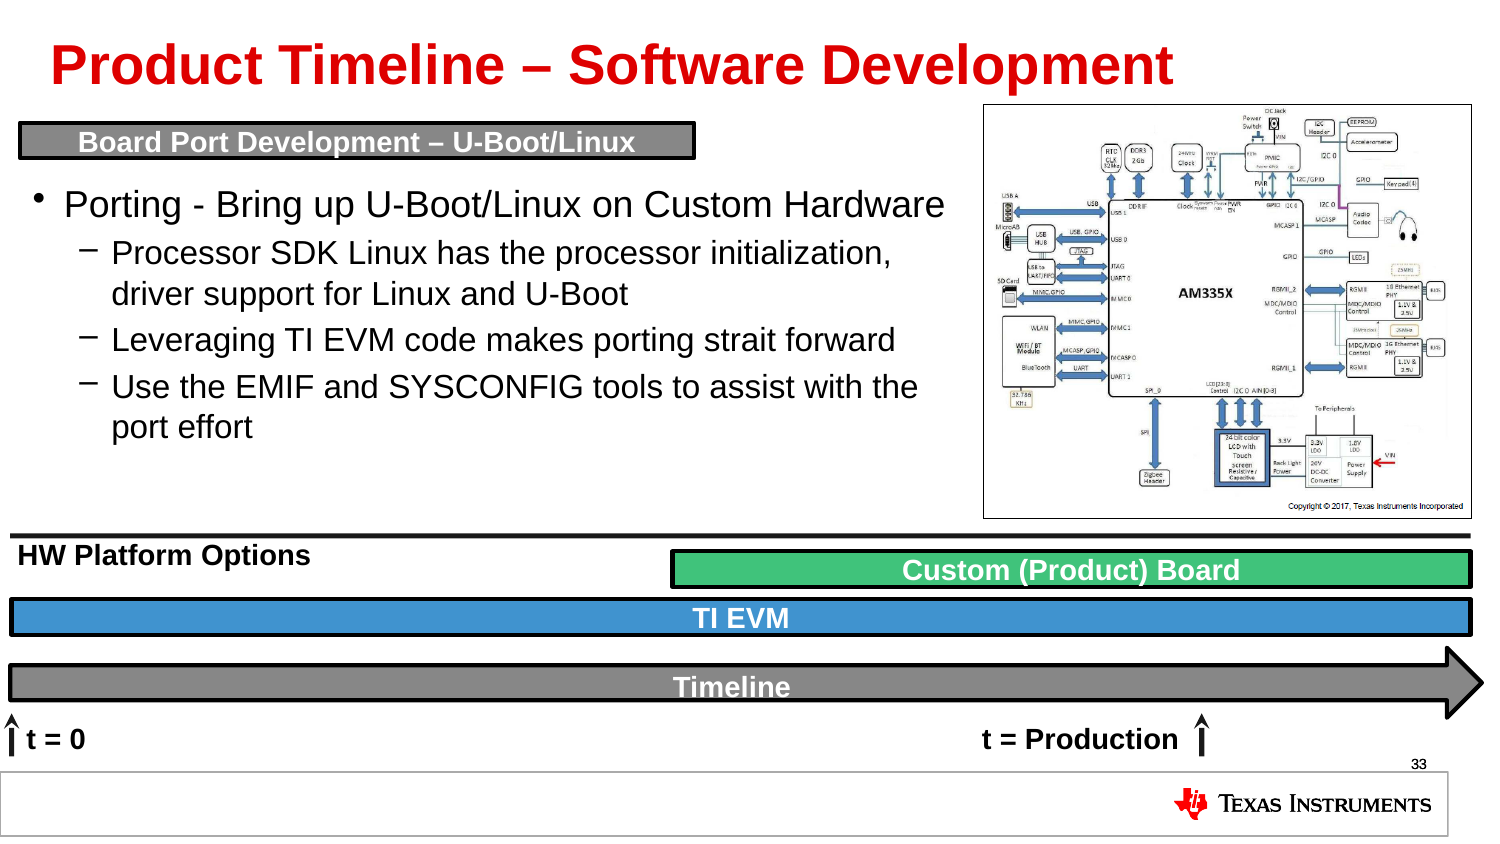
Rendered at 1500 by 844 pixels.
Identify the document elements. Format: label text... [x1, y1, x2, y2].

text_box t = 0 [11, 713, 101, 763]
text_box TI EVM [9, 597, 1473, 637]
text_box 33 [1089, 748, 1440, 774]
list Porting - Bring up U-Boot/Linux on Custom Hardware Processor SDK Linux has the processor initialization, driver support for Linux and U-Boot Leveraging TI EVM code makes porting strait forward Use the EMIF and SYSCONFIG tools to assist with the port effort [19, 173, 967, 521]
picture [1174, 788, 1431, 820]
text_box Custom (Product) Board [670, 549, 1473, 589]
text_box t = Production [966, 713, 1194, 763]
text_box Board Port Development – U-Boot/Linux [18, 121, 696, 160]
text_box Timeline [8, 645, 1484, 720]
picture [983, 104, 1472, 519]
title Product Timeline – Software Development [37, 17, 1426, 119]
text_box HW Platform Options [2, 529, 327, 579]
